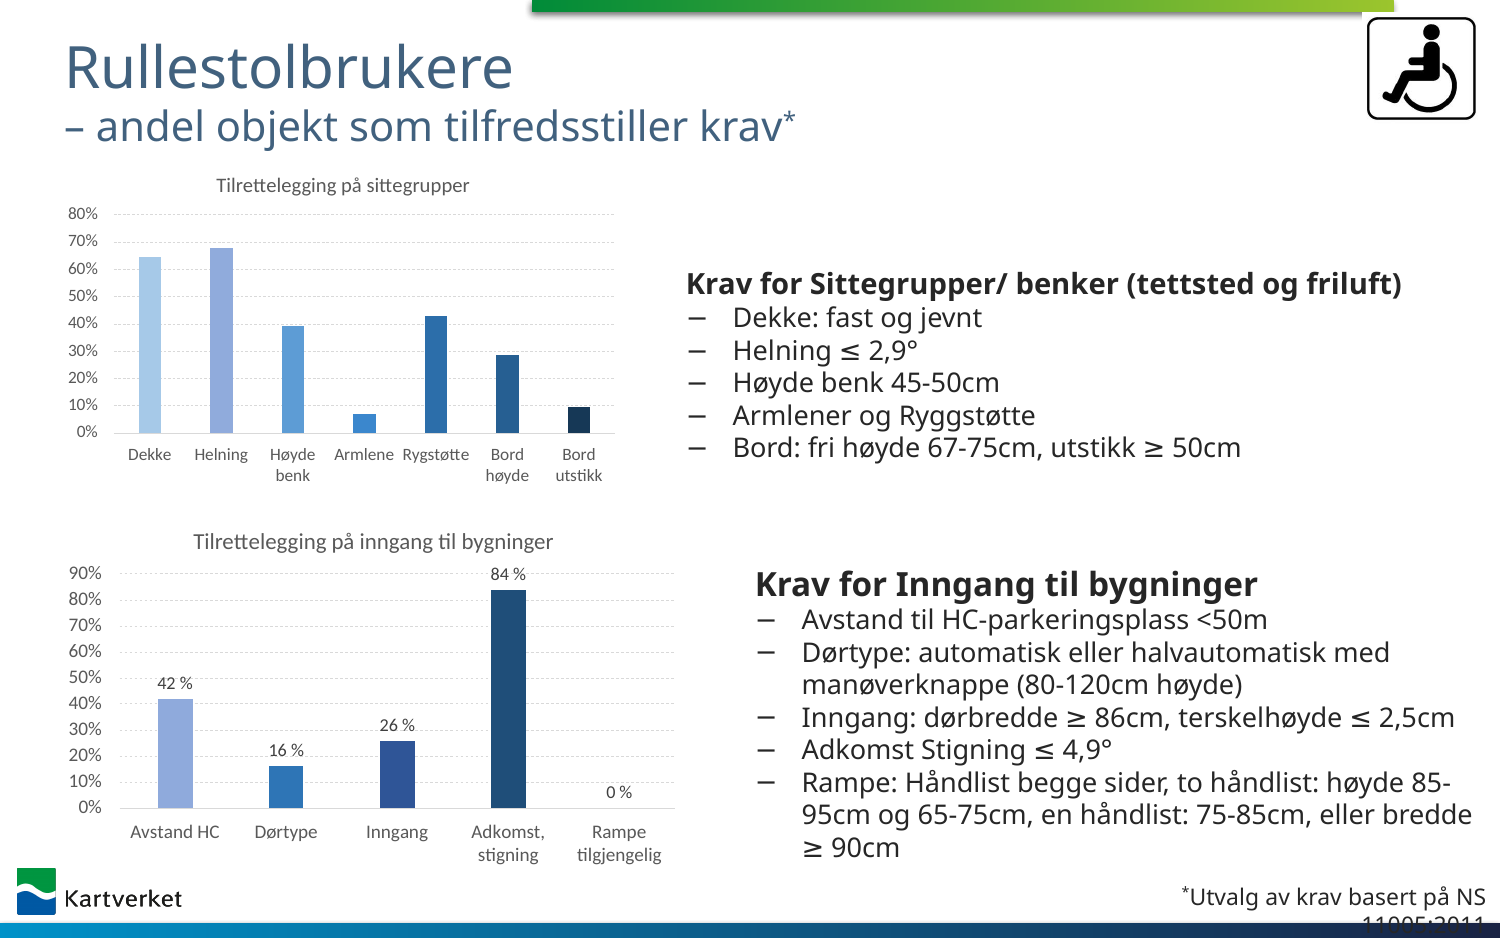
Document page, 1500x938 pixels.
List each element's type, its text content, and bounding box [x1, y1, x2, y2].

picture [1362, 12, 1481, 126]
picture [62, 520, 686, 874]
text_box *Utvalg av krav basert på NS 11005:2011 [1068, 873, 1500, 938]
text_box Rullestolbrukere – andel objekt som tilfredsstiller krav* [49, 25, 1431, 158]
text_box Krav for Sittegrupper/ benker (tettsted og friluft) Dekke: fast og jevnt Helning ≤ 2,9° Høyde benk 45-50cm Armlener og Ryggstøtte Bord: fri høyde 67-75cm, utstikk ≥ 50cm [670, 258, 1418, 471]
picture [62, 166, 625, 492]
text_box Krav for Inngang til bygninger Avstand til HC-parkeringsplass <50m Dørtype: automatisk eller halvautomatisk med manøverknappe (80-120cm høyde) Inngang: dørbredde ≥ 86cm, terskelhøyde ≤ 2,5cm Adkomst Stigning ≤ 4,9° Rampe: Håndlist begge sider, to håndlist: høyde 85-95cm og 65-75cm, en håndlist: 75-85cm, eller bredde ≥ 90cm [740, 555, 1491, 870]
